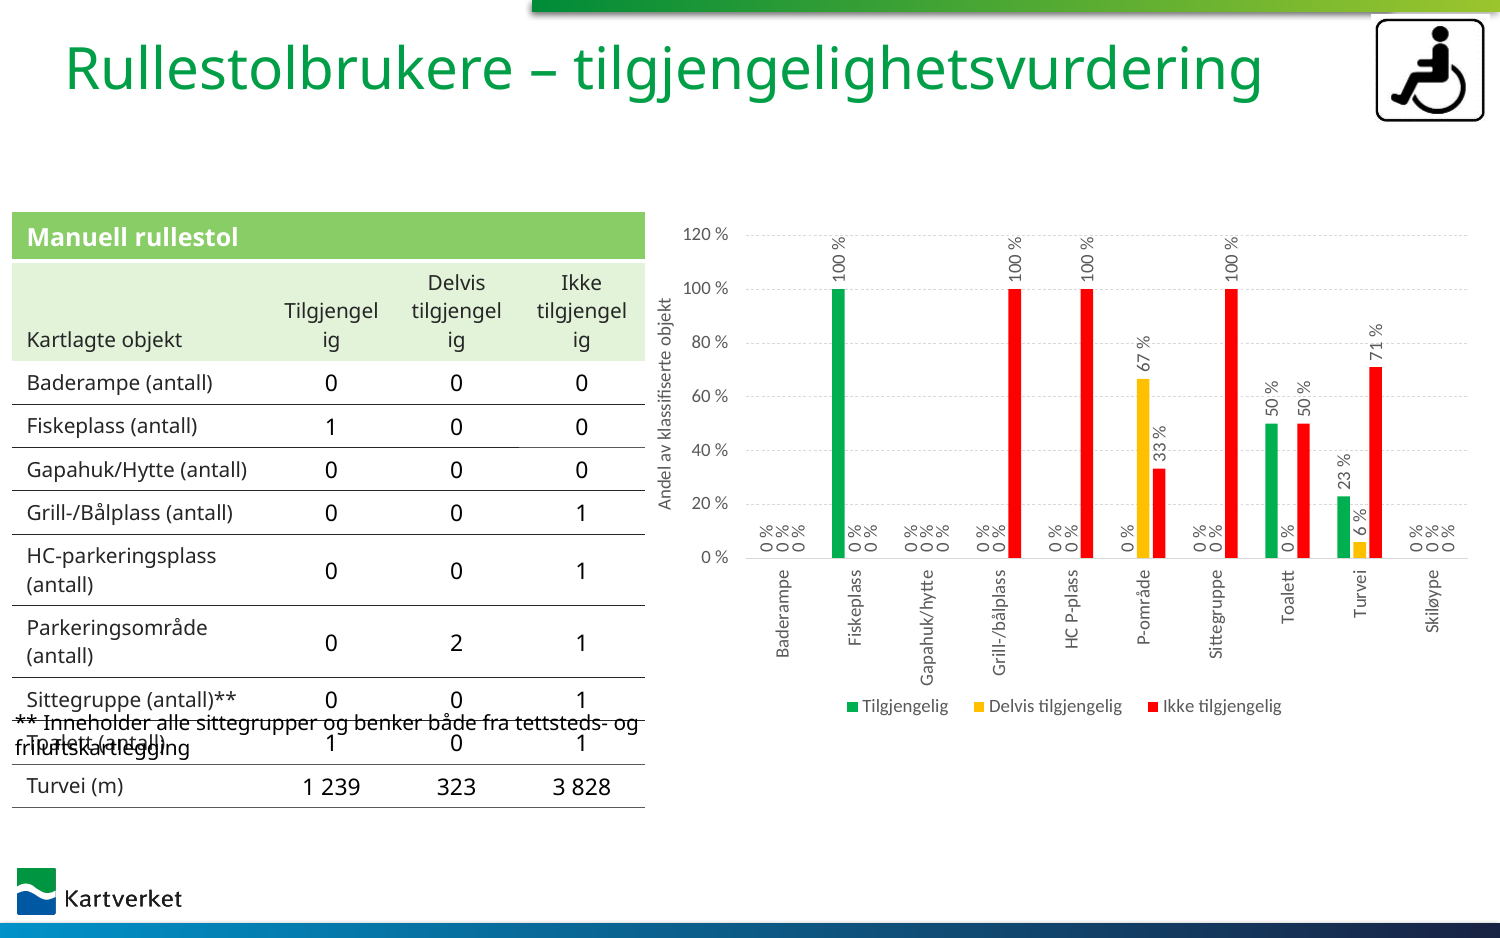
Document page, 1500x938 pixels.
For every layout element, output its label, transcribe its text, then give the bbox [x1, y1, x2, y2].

table_cell 0 [394, 405, 519, 447]
table_cell 0 [269, 491, 394, 534]
table_cell 0 [394, 491, 519, 534]
table_cell 0 [269, 535, 394, 605]
table_cell Parkeringsområde (antall) [12, 606, 269, 677]
table_cell Sittegruppe (antall)** [12, 678, 269, 702]
table_cell 1 [519, 606, 638, 677]
table_cell 0 [519, 361, 638, 404]
table_cell Turvei (m) [12, 768, 269, 807]
table_cell Fiskeplass (antall) [12, 405, 269, 447]
table_cell HC-parkeringsplass (antall) [12, 535, 269, 605]
table_cell 0 [269, 361, 394, 404]
table_cell Ikke tilgjengelig [519, 263, 638, 361]
table_cell 0 [269, 448, 394, 490]
table_cell 0 [394, 361, 519, 404]
picture [1371, 13, 1491, 127]
table_cell Grill-/Bålplass (antall) [12, 491, 269, 534]
table_cell 0 [519, 448, 638, 490]
table_cell 3 828 [519, 768, 645, 807]
table_cell 1 [519, 535, 638, 605]
table_cell 0 [519, 405, 638, 447]
table_cell Delvis tilgjengelig [394, 263, 519, 361]
table_cell 1 [519, 678, 638, 702]
table_cell 323 [394, 768, 519, 807]
table_cell 0 [394, 678, 519, 702]
picture [643, 218, 1480, 728]
table_cell Tilgjengelig [269, 263, 394, 361]
table_cell 0 [269, 678, 394, 702]
text_box Rullestolbrukere – tilgjengelighetsvurdering [49, 12, 1372, 109]
table_cell 1 239 [269, 768, 394, 807]
table_cell 1 [269, 405, 394, 447]
table_cell 0 [394, 448, 519, 490]
table_header Manuell rullestol [12, 212, 645, 259]
table_cell Gapahuk/Hytte (antall) [12, 448, 269, 490]
table_cell 1 [519, 491, 638, 534]
text_box ** Inneholder alle sittegrupper og benker både fra tettsteds- og friluftskartlegging [0, 702, 745, 768]
table_cell 0 [394, 535, 519, 605]
table_cell Baderampe (antall) [12, 361, 269, 404]
table_cell Kartlagte objekt [12, 263, 269, 361]
table_cell 0 [269, 606, 394, 677]
table_cell 2 [394, 606, 519, 677]
